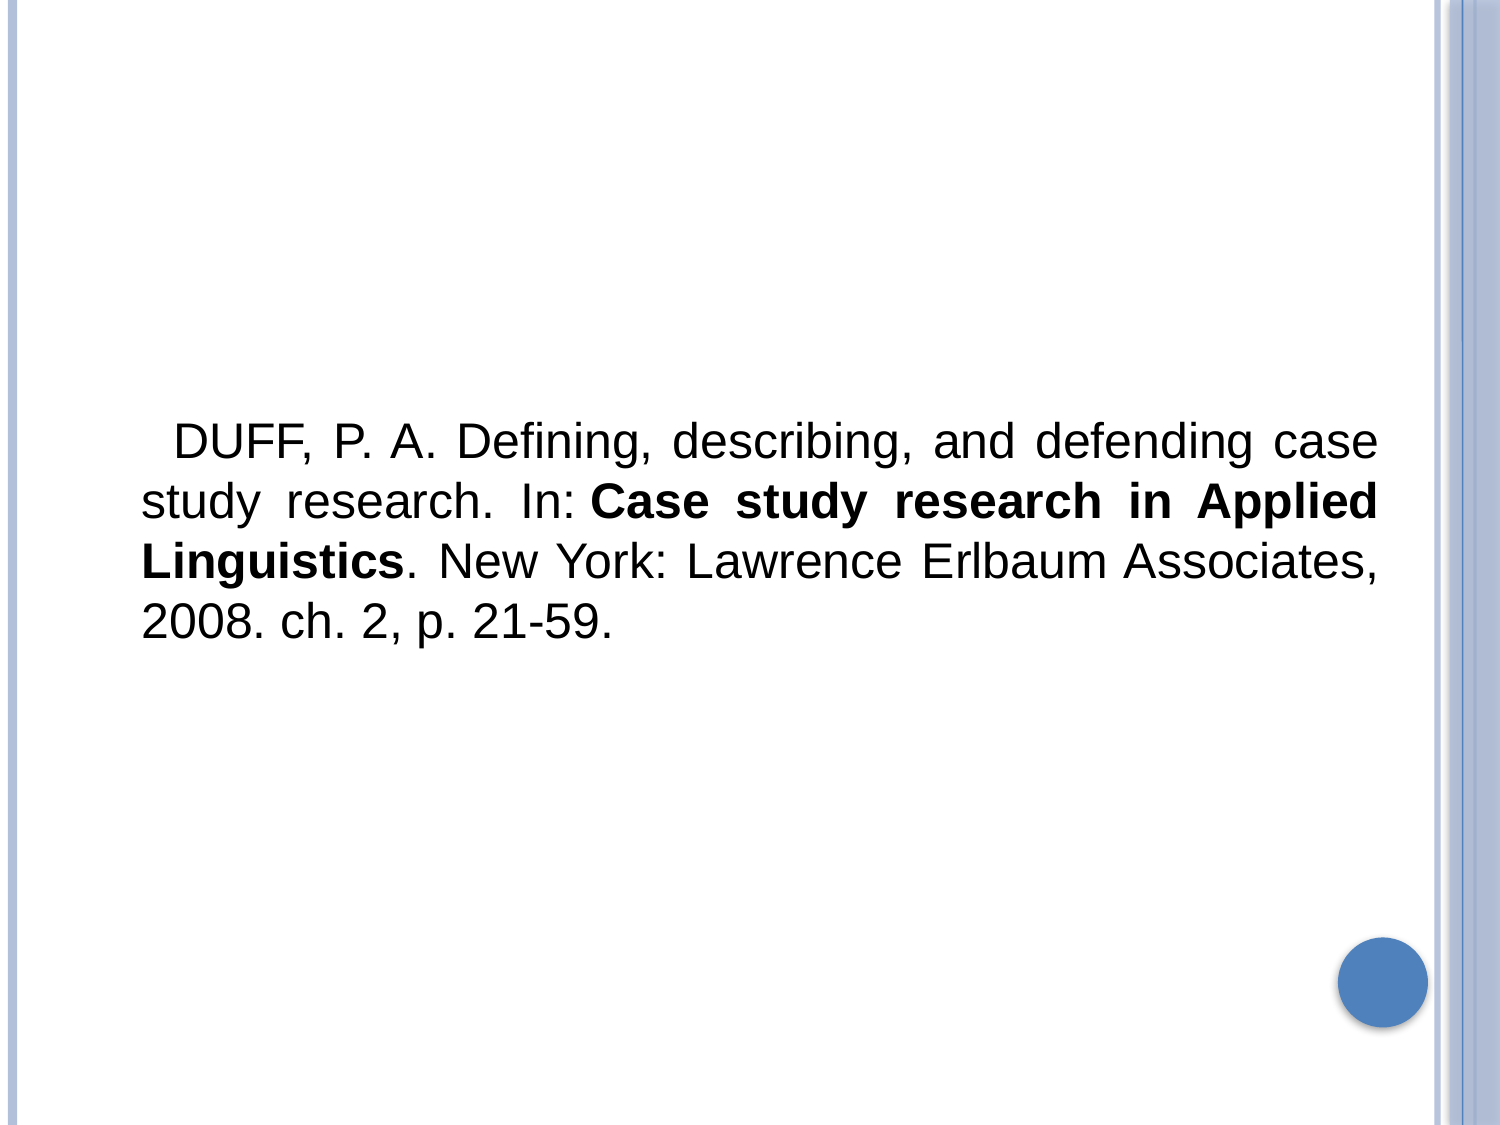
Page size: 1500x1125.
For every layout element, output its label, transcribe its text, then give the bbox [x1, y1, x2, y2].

list DUFF, P. A. Defining, describing, and defending case study research. In: Case study research in Applied Linguistics. New York: Lawrence Erlbaum Associates, 2008. ch. 2, p. 21-59. [82, 328, 1395, 551]
